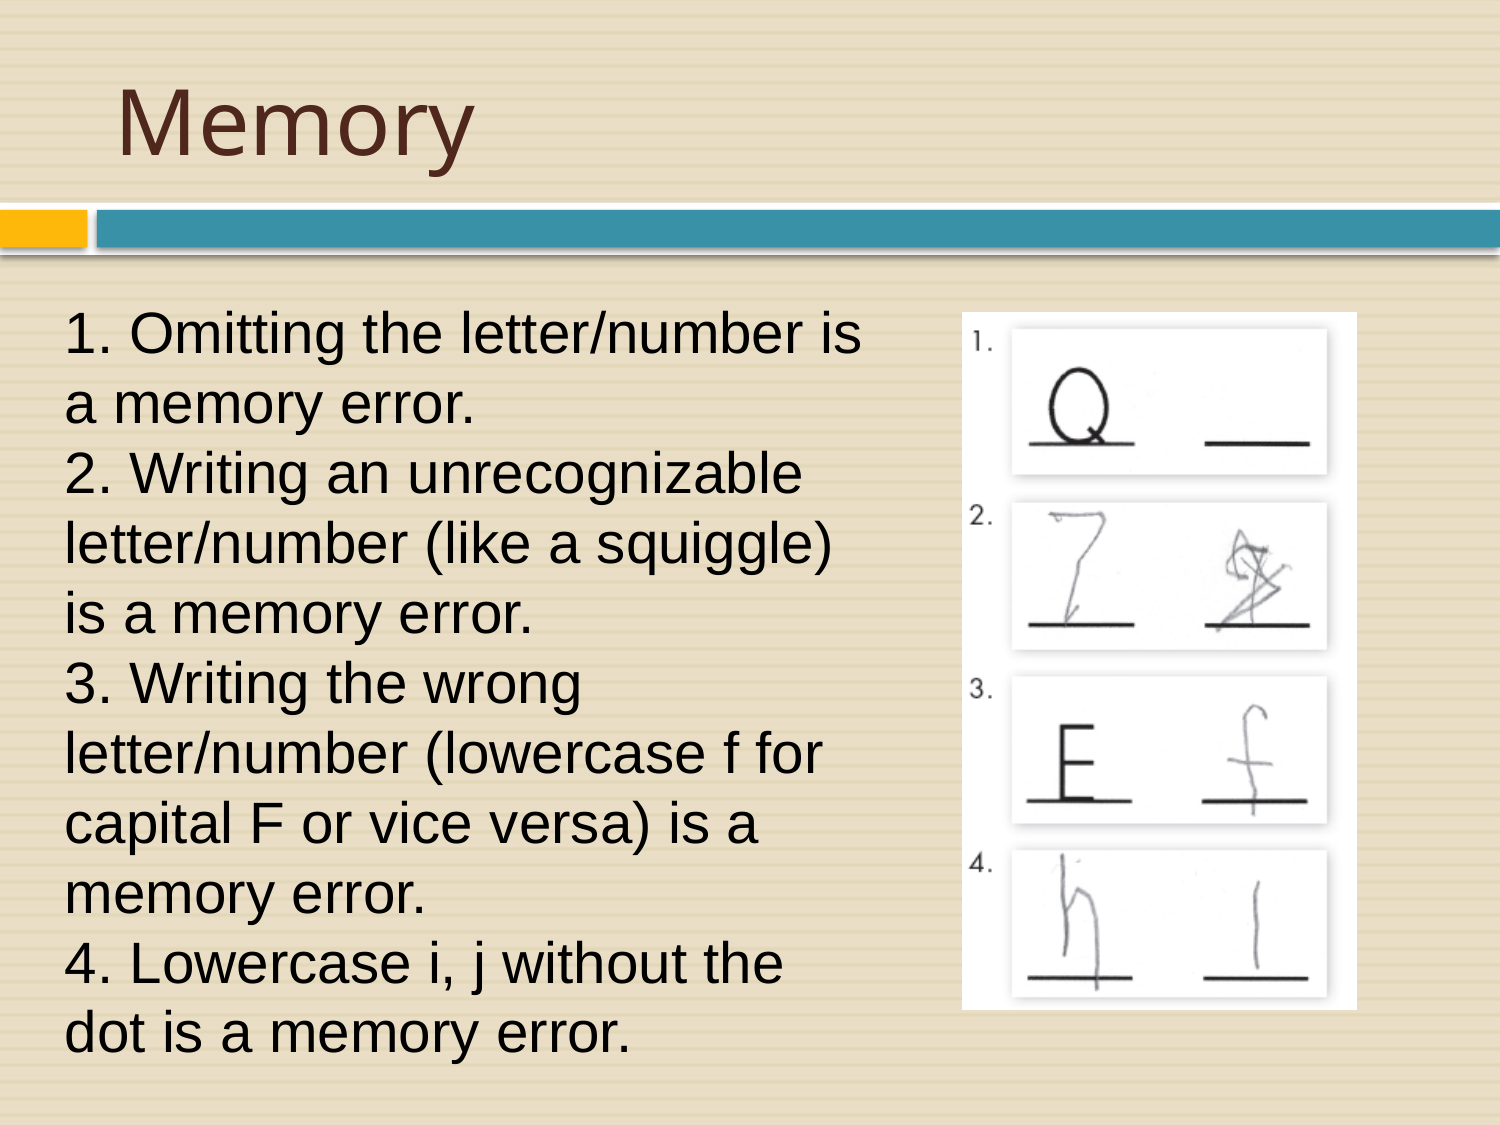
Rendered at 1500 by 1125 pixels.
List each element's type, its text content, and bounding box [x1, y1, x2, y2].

text_box 1. Omitting the letter/number is a memory error. 2. Writing an unrecognizable letter/number (like a squiggle) is a memory error. 3. Writing the wrong letter/number (lowercase f for capital F or vice versa) is a memory error. 4. Lowercase i, j without the dot is a memory error. [49, 287, 888, 1072]
title Memory [99, 37, 1438, 201]
picture [962, 312, 1357, 1010]
